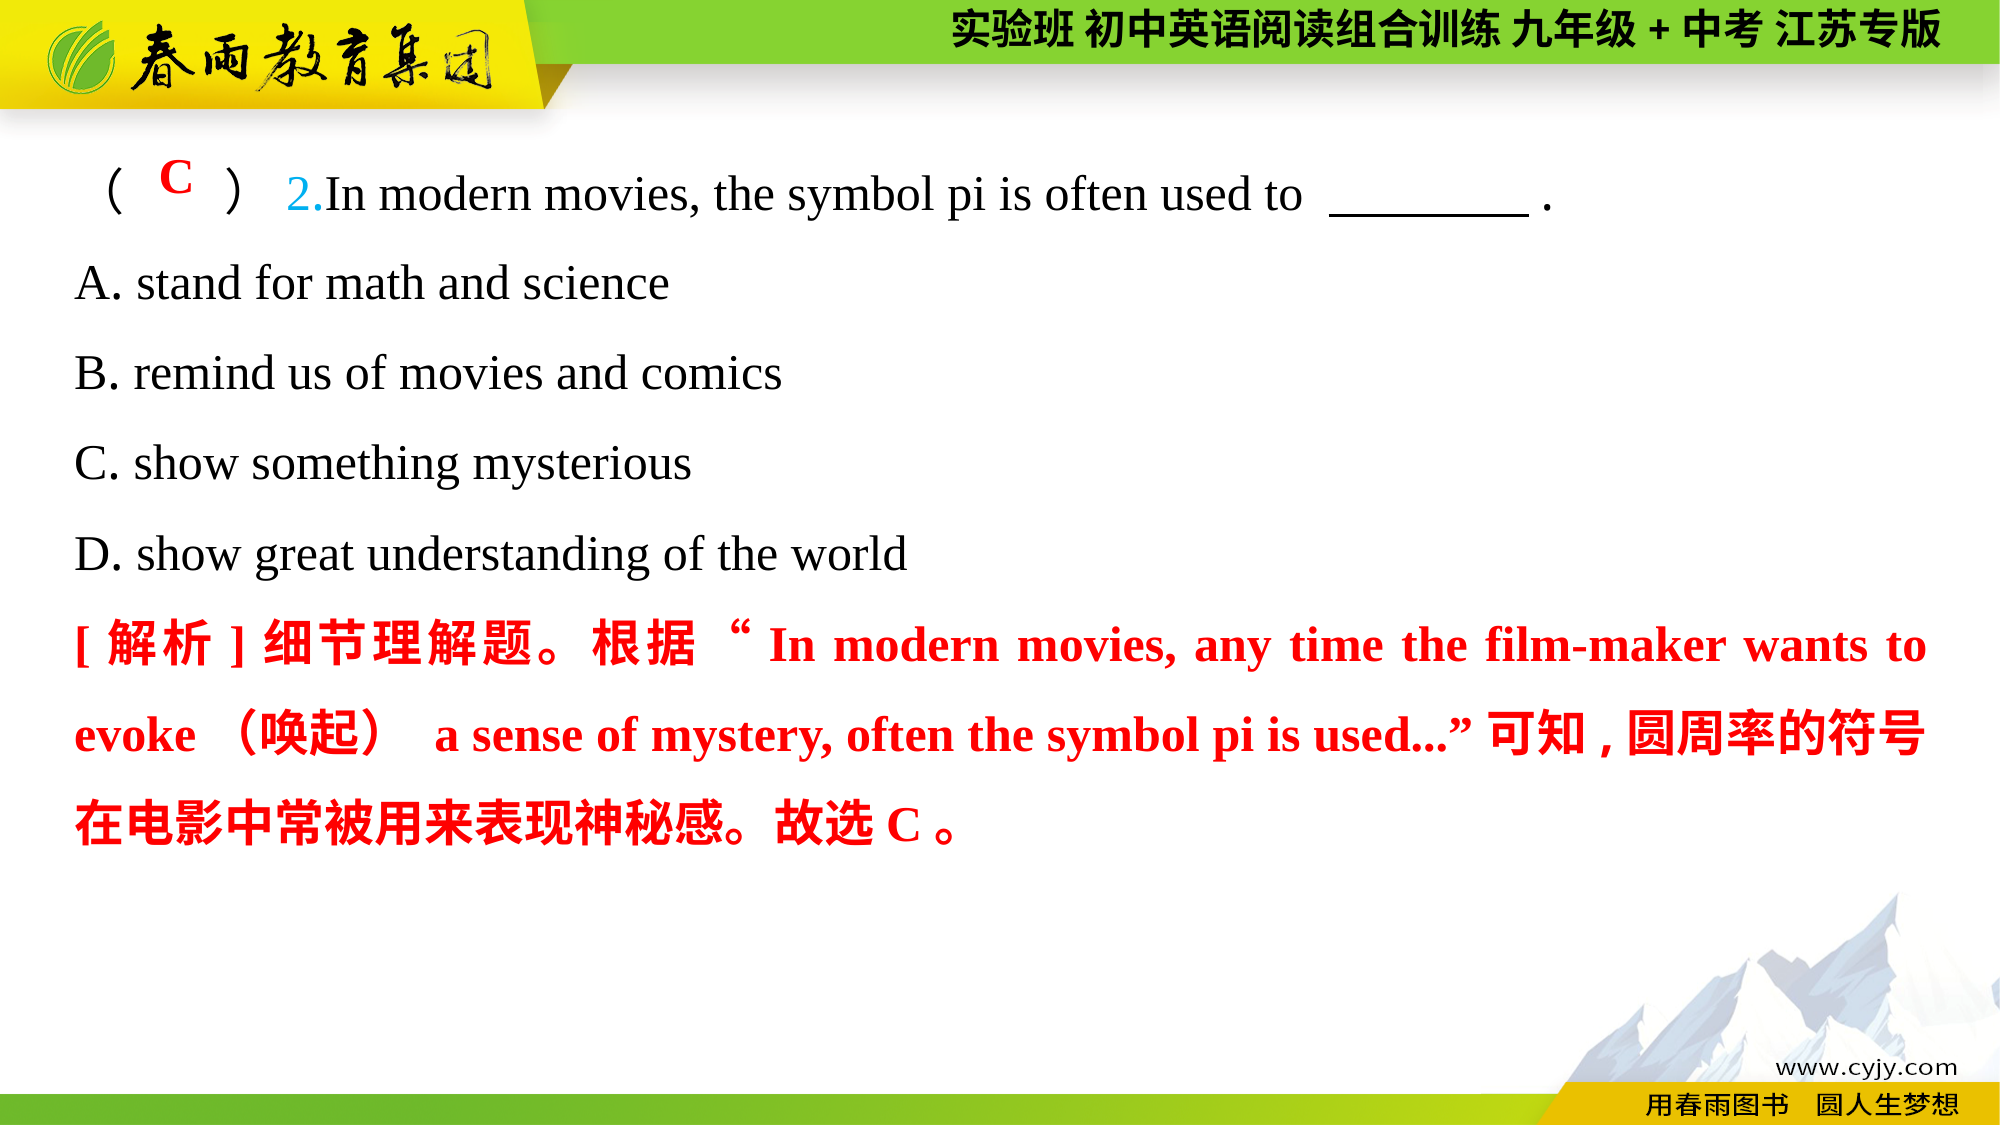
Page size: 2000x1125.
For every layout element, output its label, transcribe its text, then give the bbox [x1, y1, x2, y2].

list （ ）2.In modern movies, the symbol pi is often used to . A. stand for math and science B. remind us of movies and comics C. show something mysterious D. show great understanding of the world [59, 122, 1944, 574]
text_box C [143, 136, 210, 211]
picture [0, 0, 2000, 1125]
text_box [解析]细节理解题。根据“In modern movies, any time the film-maker wants to evoke（唤起） a sense of mystery, often the symbol pi is used...”可知,圆周率的符号在电影中常被用来表现神秘感。故选C。 [59, 574, 1944, 860]
